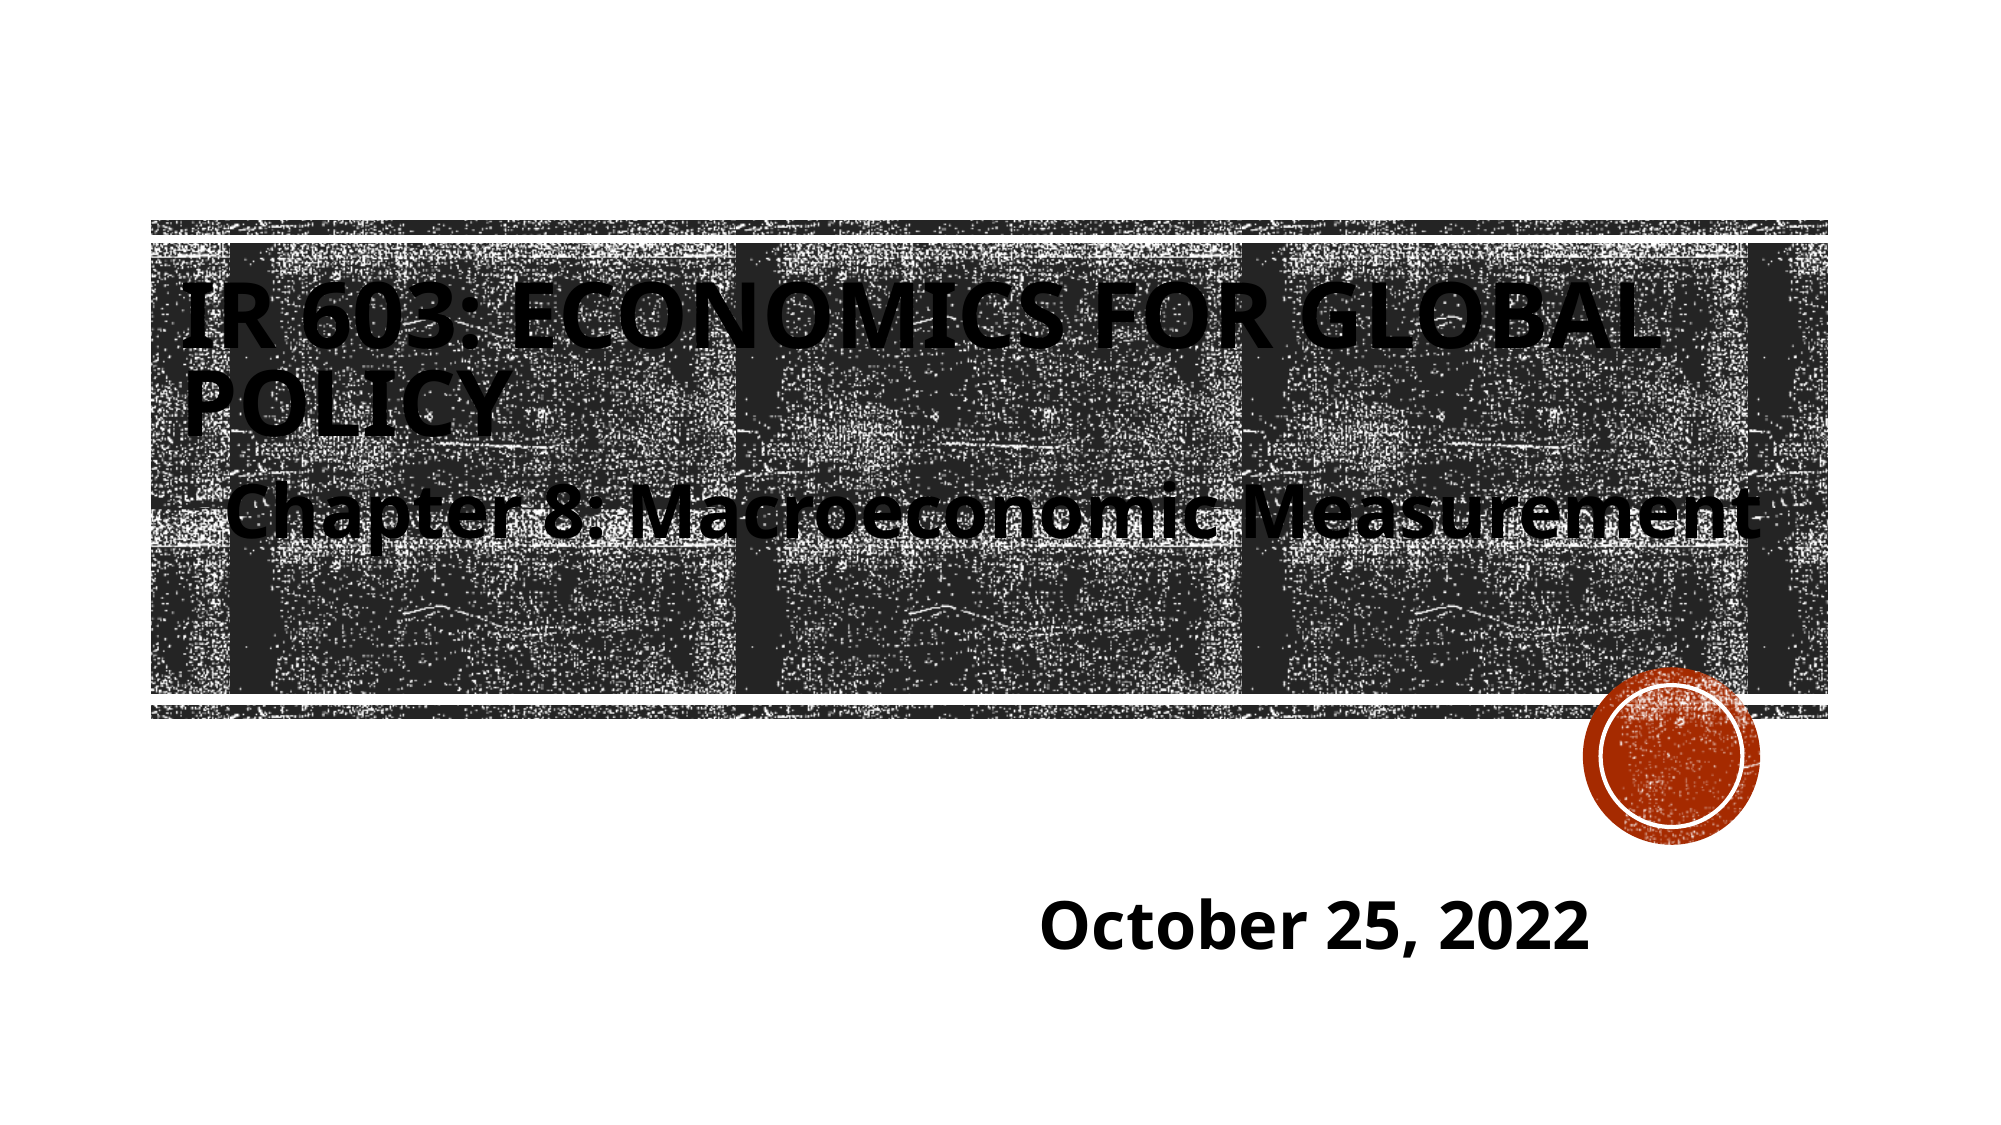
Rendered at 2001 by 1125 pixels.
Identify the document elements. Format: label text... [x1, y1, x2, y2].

text_box Chapter 8: Macroeconomic Measurement [208, 456, 1792, 562]
title IR 603: Economics for global policy [165, 364, 1882, 549]
subtitle October 25, 2022 [1023, 779, 1788, 1019]
